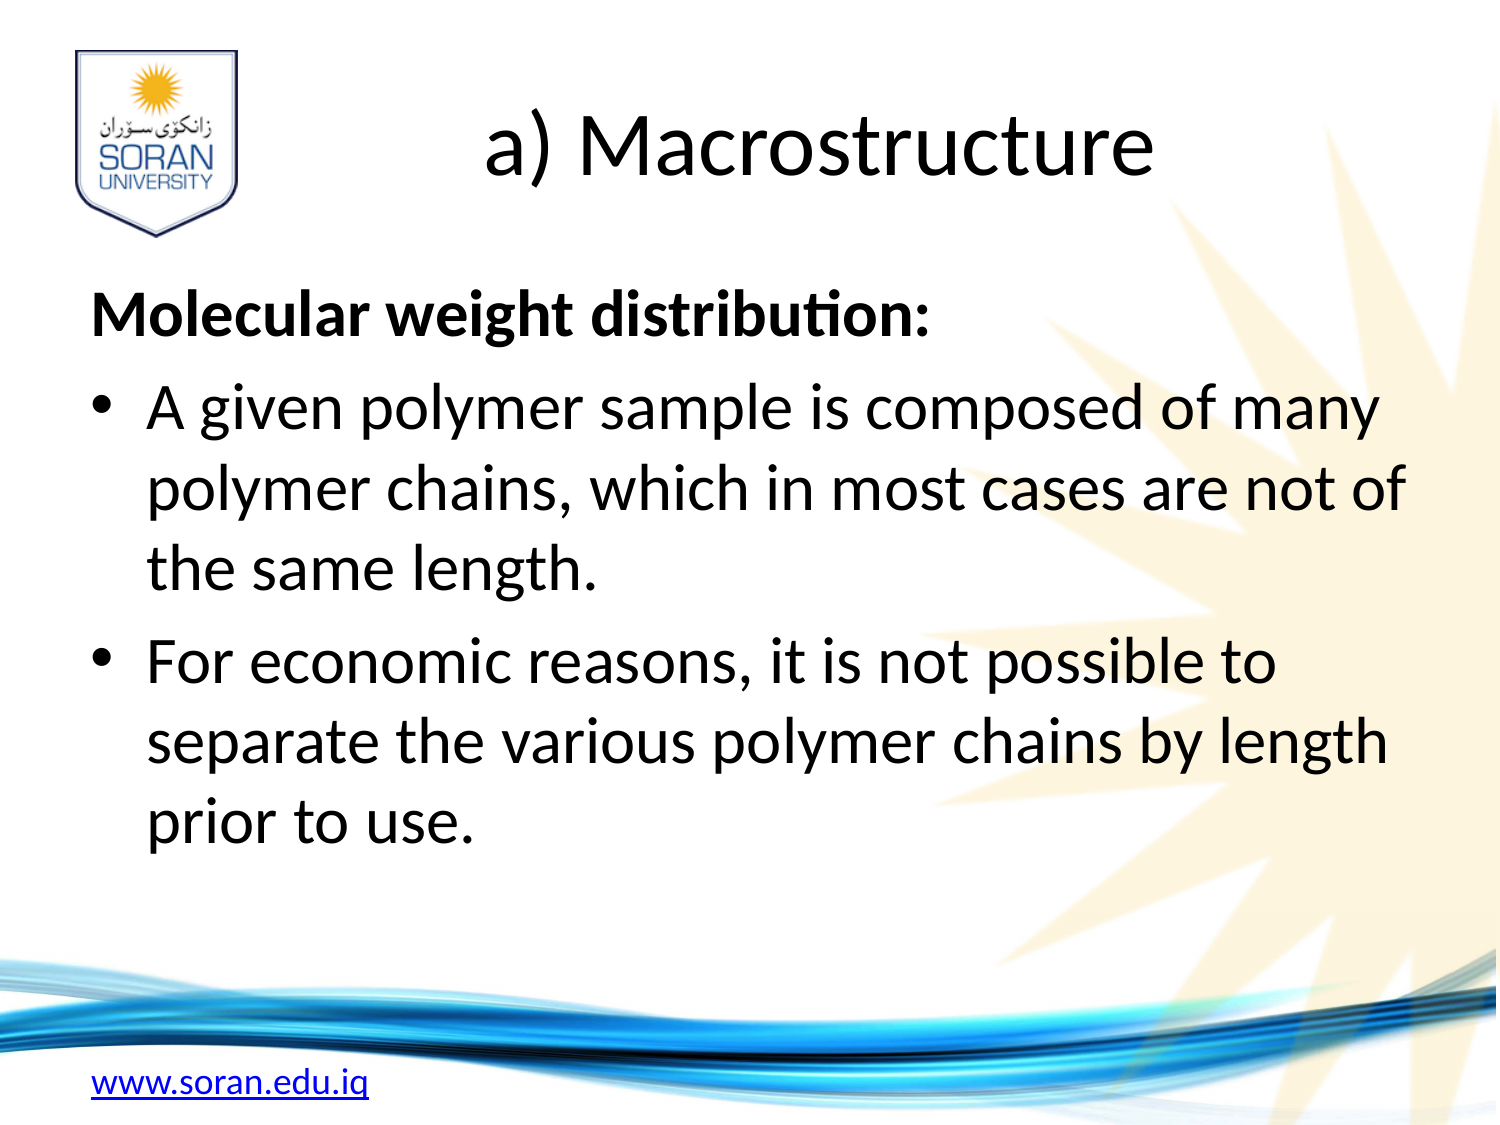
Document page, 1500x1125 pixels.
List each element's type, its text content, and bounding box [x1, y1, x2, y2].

picture [0, 99, 1500, 1125]
list Molecular weight distribution: A given polymer sample is composed of many polymer chains, which in most cases are not of the same length. For economic reasons, it is not possible to separate the various polymer chains by length prior to use. [75, 262, 1425, 1005]
picture [75, 233, 238, 238]
title a) Macrostructure [75, 45, 1425, 233]
